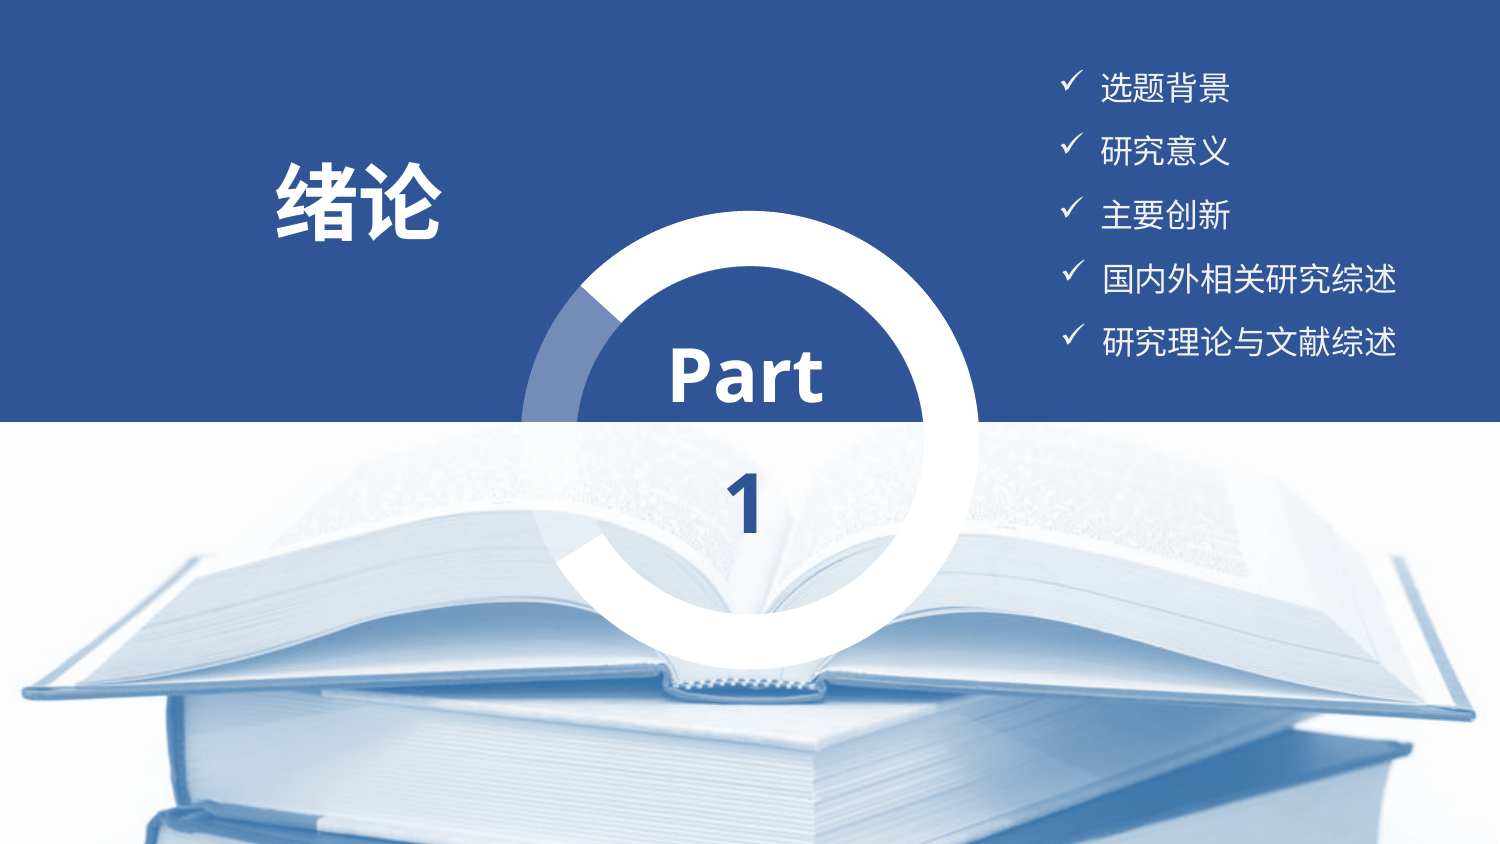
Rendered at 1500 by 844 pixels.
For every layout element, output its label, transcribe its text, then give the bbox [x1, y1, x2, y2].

text_box 主要创新 [971, 178, 1318, 251]
text_box 研究意义 [971, 115, 1318, 183]
text_box 国内外相关研究综述 [964, 242, 1493, 310]
text_box 选题背景 [971, 51, 1318, 119]
text_box 研究理论与文献综述 [964, 305, 1493, 378]
text_box 绪论 [263, 144, 455, 258]
